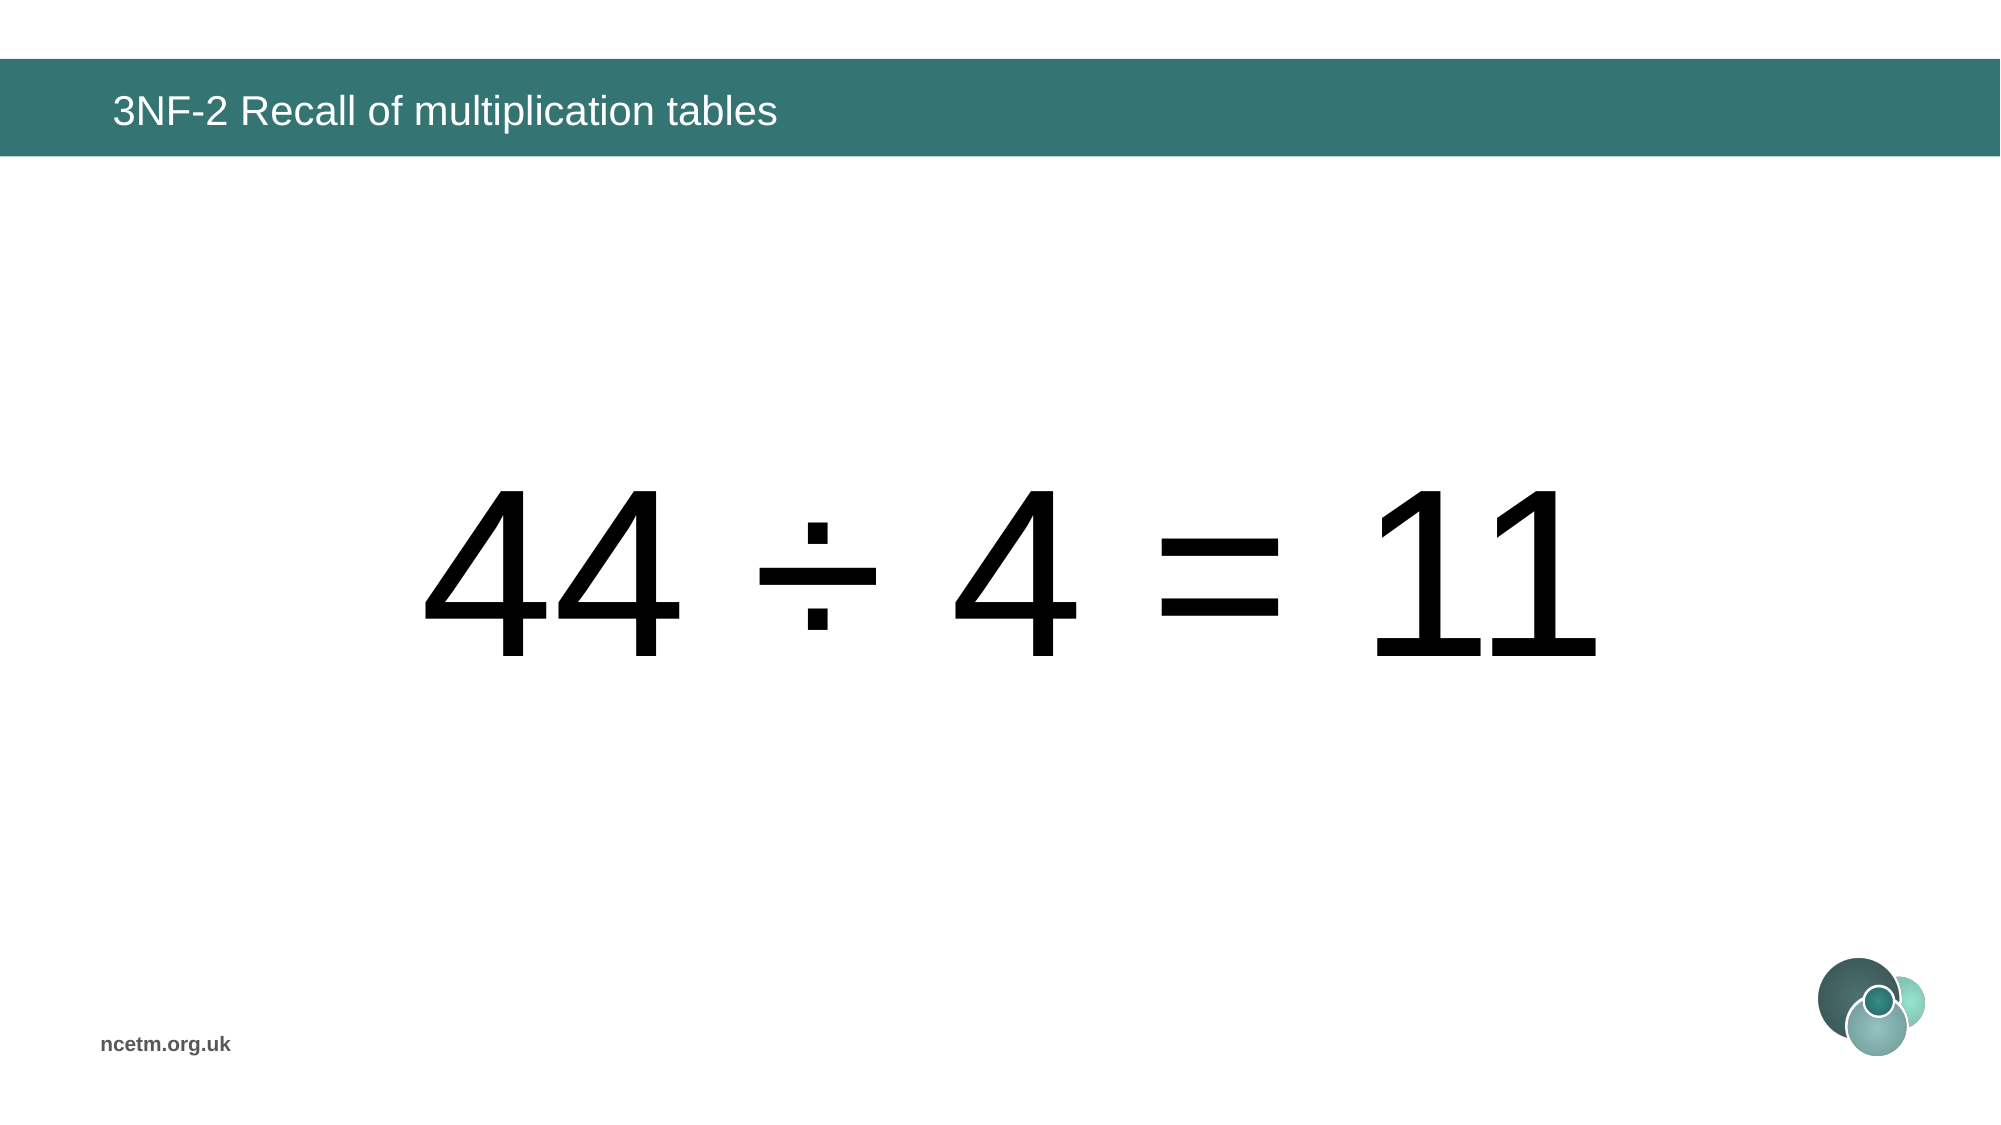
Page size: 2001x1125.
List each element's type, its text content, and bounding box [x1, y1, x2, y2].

text_box 11 [1344, 409, 1624, 712]
title 3NF-2 Recall of multiplication tables [97, 76, 1945, 147]
text_box 44 ÷ 4 = [405, 409, 1344, 712]
picture [1818, 958, 1925, 1056]
